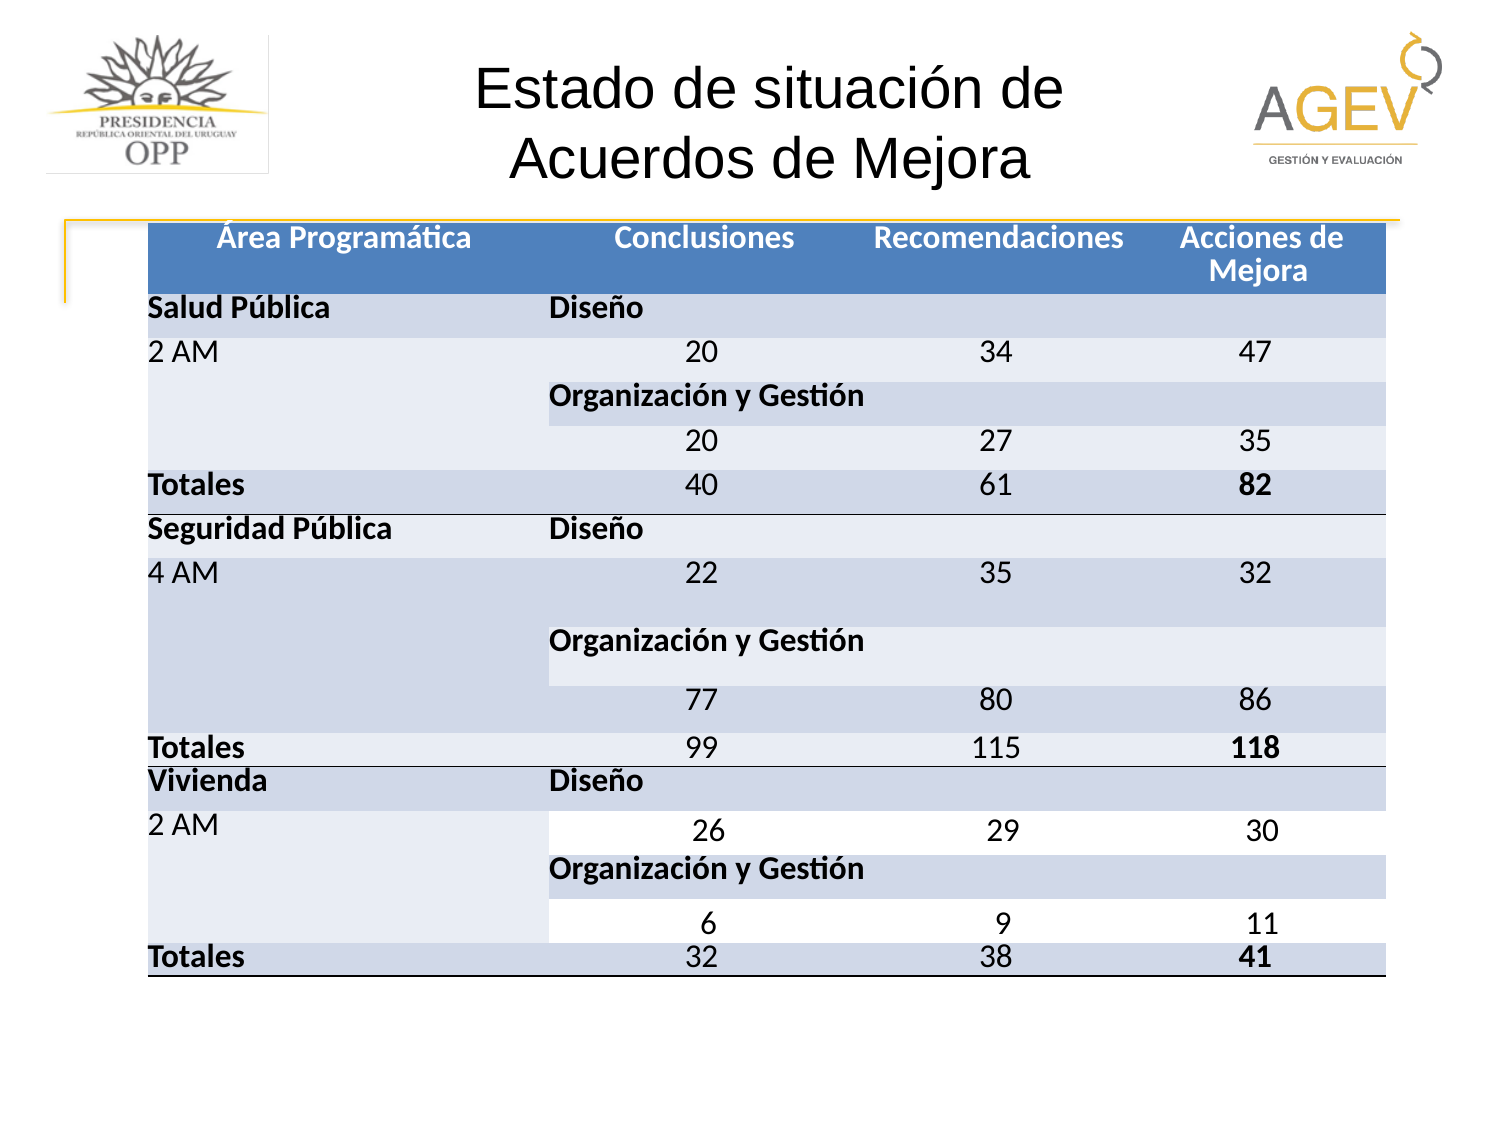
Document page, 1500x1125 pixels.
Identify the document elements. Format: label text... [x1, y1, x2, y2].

table_cell 32 [1138, 558, 1386, 627]
table_cell Vivienda [148, 767, 549, 811]
table_cell 80 [868, 686, 1138, 733]
table_cell 40 [549, 470, 868, 514]
table_cell Organización y Gestión [549, 855, 1386, 899]
table_cell Diseño [549, 767, 1386, 811]
table_cell 38 [868, 943, 1138, 975]
table_cell 22 [549, 558, 868, 627]
table_cell 29 [868, 811, 1138, 855]
table_cell 27 [868, 426, 1138, 470]
table_cell 2 AM [148, 811, 549, 943]
table_cell 2 AM [148, 338, 549, 470]
table_cell 11 [1138, 899, 1386, 943]
table_header Acciones de Mejora [1138, 223, 1386, 294]
table_cell 35 [868, 558, 1138, 627]
table_cell 34 [868, 338, 1138, 382]
table_cell Totales [148, 470, 549, 514]
table_cell Salud Pública [148, 294, 549, 338]
table_cell Diseño [549, 515, 1386, 558]
table_cell 9 [868, 899, 1138, 943]
table_header Conclusiones [549, 223, 868, 294]
table_cell 35 [1138, 426, 1386, 470]
table_cell 20 [549, 338, 868, 382]
table_cell Seguridad Pública [148, 515, 549, 558]
picture [46, 35, 270, 176]
table_cell 99 [549, 733, 868, 766]
table_cell 20 [549, 426, 868, 470]
table_cell 86 [1138, 686, 1386, 733]
table_cell Totales [148, 733, 549, 766]
table_cell Organización y Gestión [549, 627, 1386, 686]
table_cell Organización y Gestión [549, 382, 1386, 426]
text_box Estado de situación de Acuerdos de Mejora [395, 42, 1146, 198]
table_header Recomendaciones [868, 223, 1138, 294]
table_header Área Programática [148, 223, 549, 294]
table_cell Diseño [549, 294, 1386, 338]
table_cell 118 [1138, 733, 1386, 766]
picture [1253, 31, 1442, 164]
table_cell 6 [549, 899, 868, 943]
table_cell 30 [1138, 811, 1386, 855]
table_cell 77 [549, 686, 868, 733]
table_cell 32 [549, 943, 868, 975]
table_cell 4 AM [148, 558, 549, 733]
table_cell 47 [1138, 338, 1386, 382]
table_cell Totales [148, 943, 549, 975]
table_cell 41 [1138, 943, 1386, 975]
table_cell 61 [868, 470, 1138, 514]
table_cell 82 [1138, 470, 1386, 514]
table_cell 26 [549, 811, 868, 855]
table_cell 115 [868, 733, 1138, 766]
